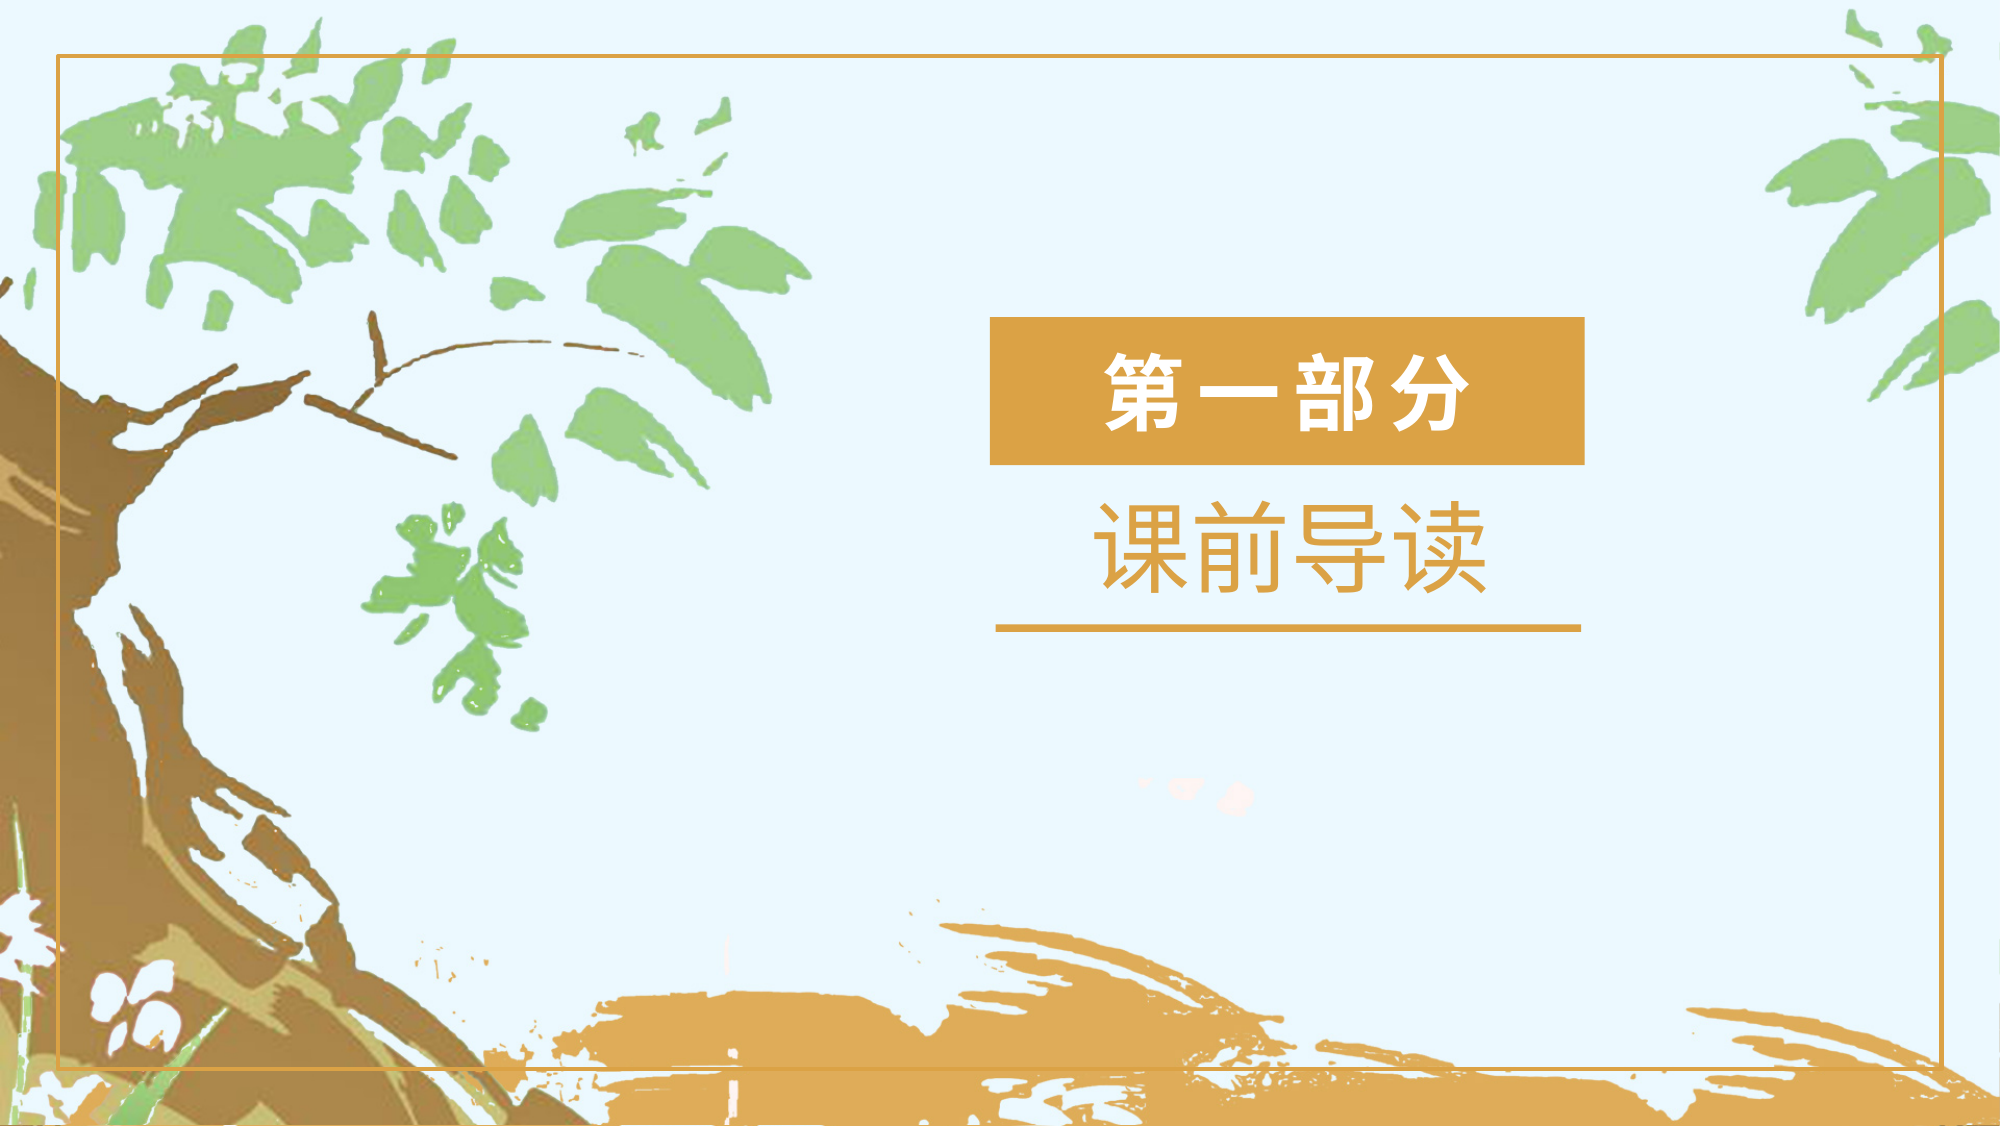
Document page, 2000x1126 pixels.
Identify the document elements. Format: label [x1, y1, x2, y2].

text_box [995, 477, 1582, 633]
picture [0, 0, 2000, 1126]
